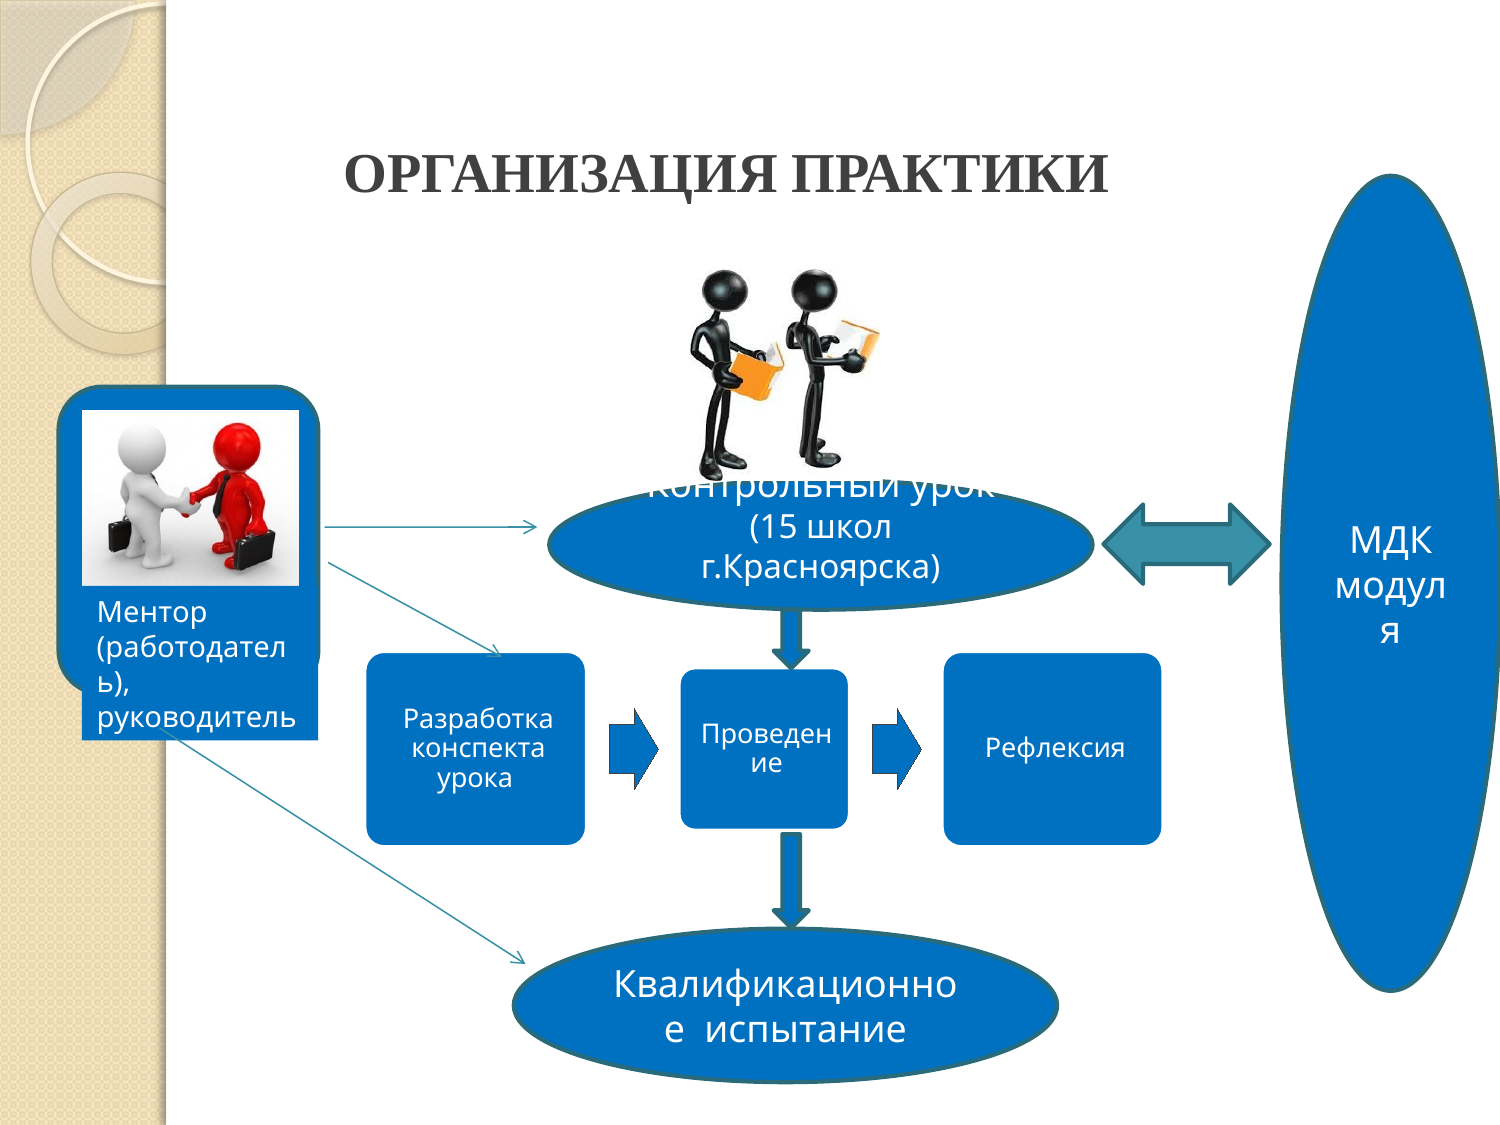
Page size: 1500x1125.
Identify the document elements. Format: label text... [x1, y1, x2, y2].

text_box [348, 644, 1227, 858]
picture [690, 269, 881, 481]
text_box [1101, 502, 1272, 586]
text_box [771, 868, 811, 931]
text_box [780, 607, 803, 642]
text_box Ментор (работодатель), руководитель [81, 585, 319, 741]
text_box МДК модуля [1279, 173, 1500, 993]
text_box Контрольный урок (15 школ г.Красноярска) [547, 479, 1095, 612]
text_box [159, 727, 526, 965]
title ОРГАНИЗАЦИЯ ПРАКТИКИ [23, 105, 1430, 235]
text_box Квалификационное испытание [511, 926, 1060, 1085]
picture [81, 409, 299, 600]
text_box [327, 562, 503, 658]
text_box [56, 384, 321, 691]
